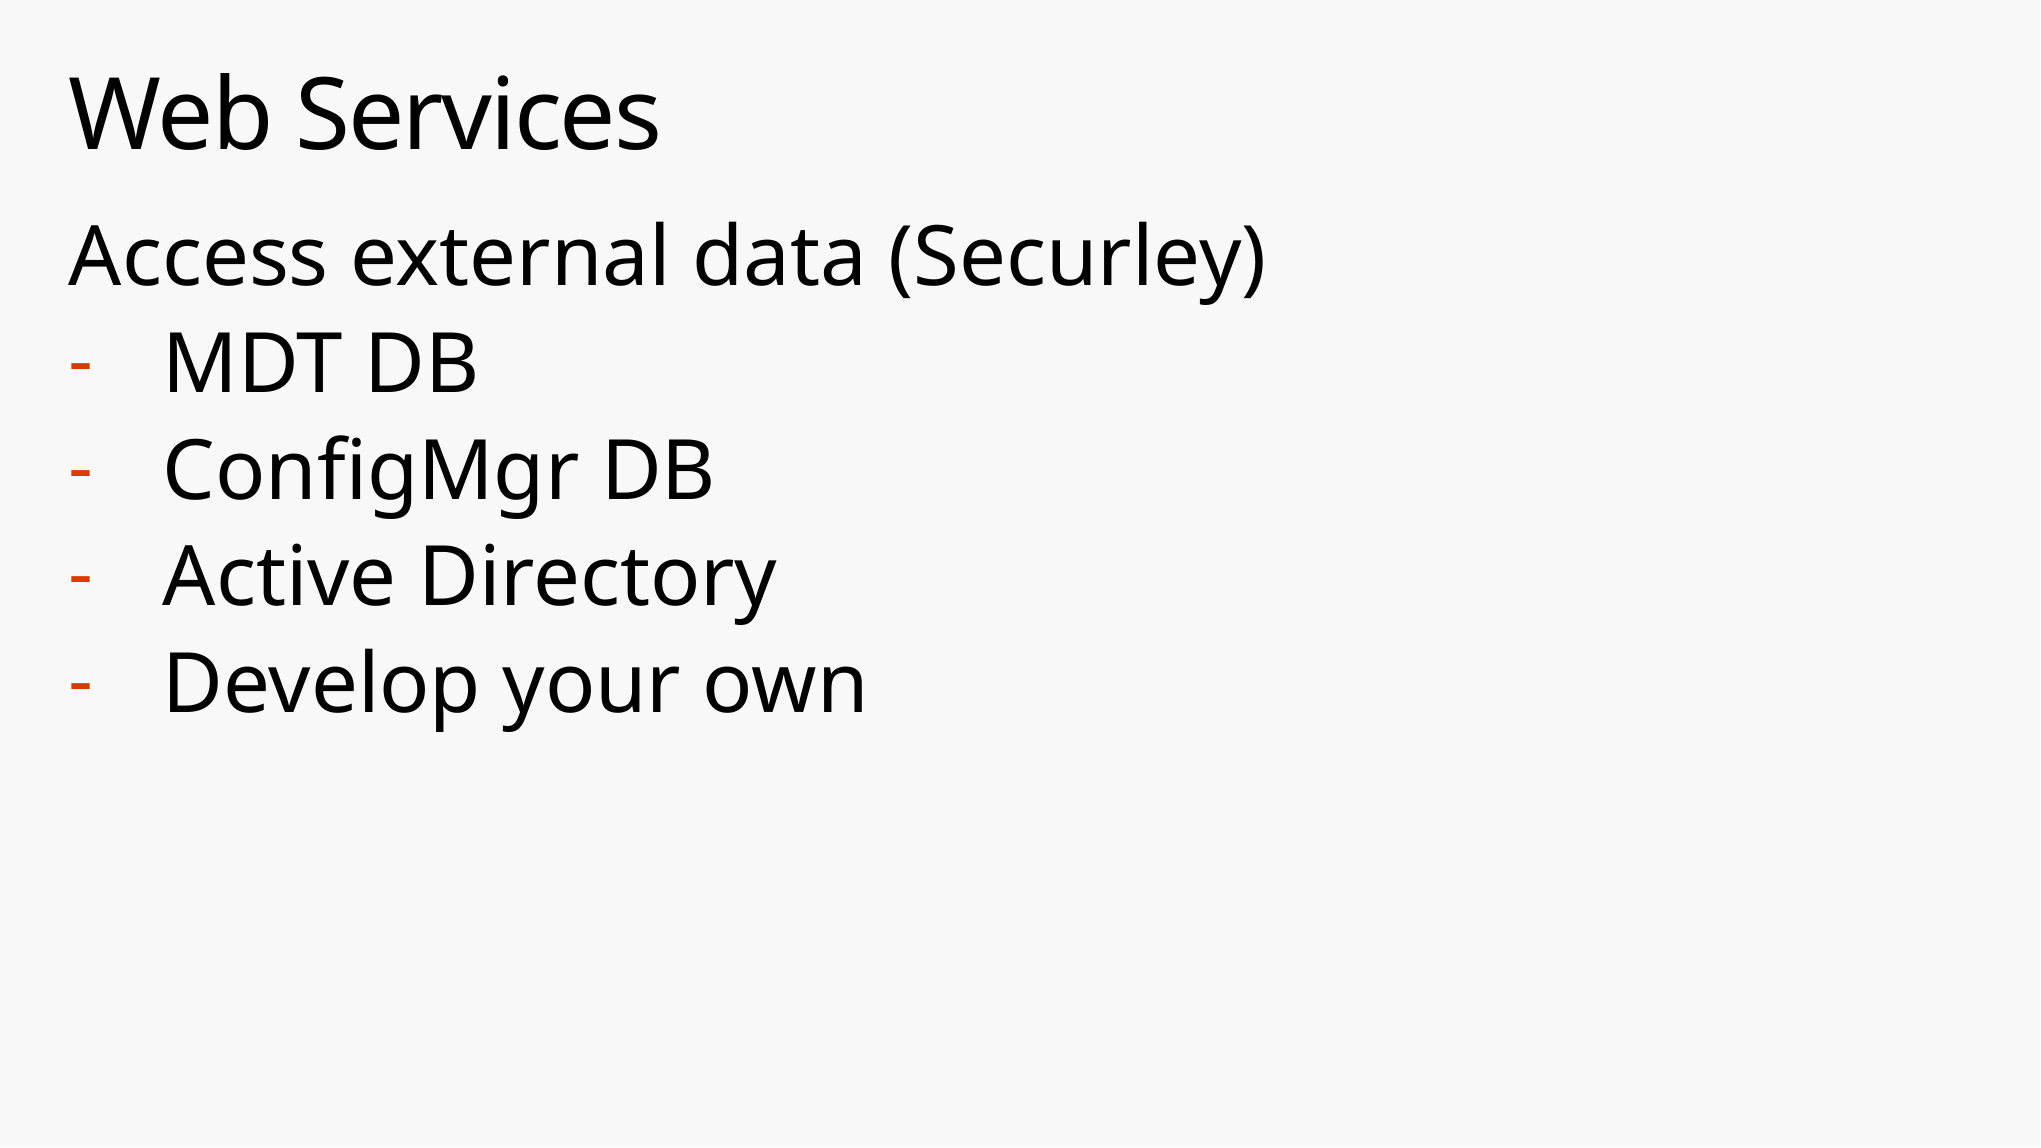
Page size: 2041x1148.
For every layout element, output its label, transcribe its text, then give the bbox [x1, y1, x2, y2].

list Access external data (Securley) MDT DB ConfigMgr DB Active Directory Develop your own [45, 198, 1996, 765]
title Web Services [45, 48, 1996, 198]
